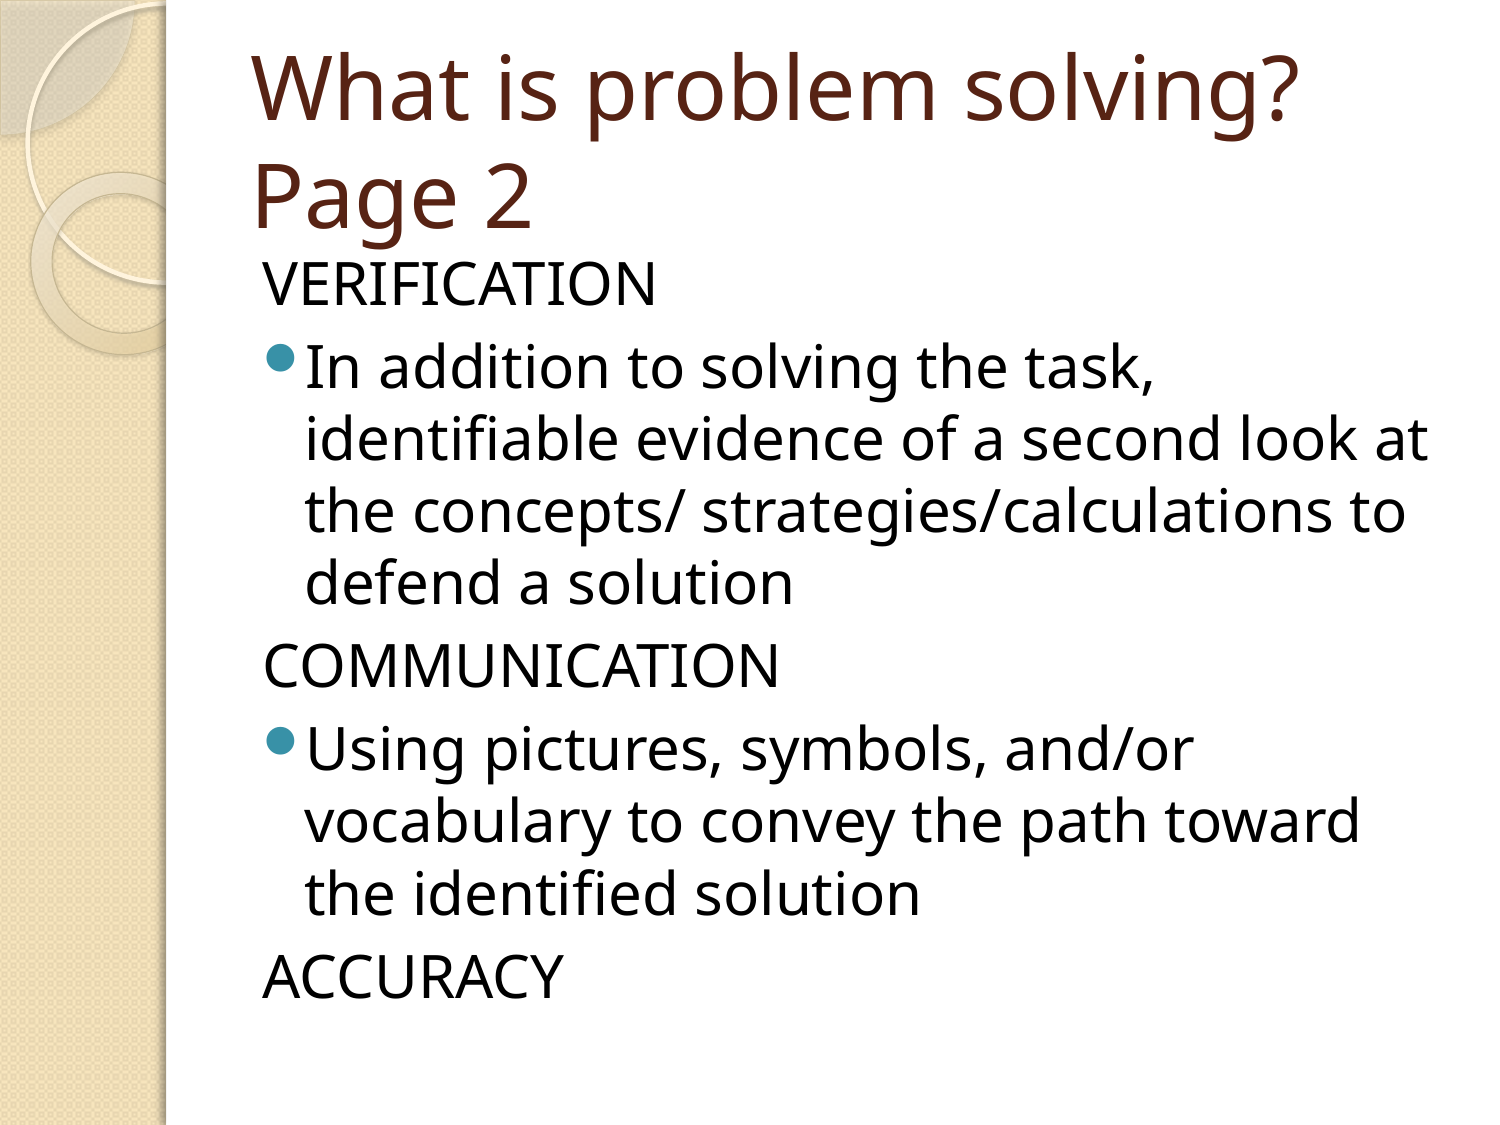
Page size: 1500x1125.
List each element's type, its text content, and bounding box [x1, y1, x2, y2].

title What is problem solving? Page 2 [235, 45, 1466, 233]
list VERIFICATION In addition to solving the task, identifiable evidence of a second look at the concepts/ strategies/calculations to defend a solution COMMUNICATION Using pictures, symbols, and/or vocabulary to convey the path toward the identified solution ACCURACY [235, 237, 1466, 1025]
